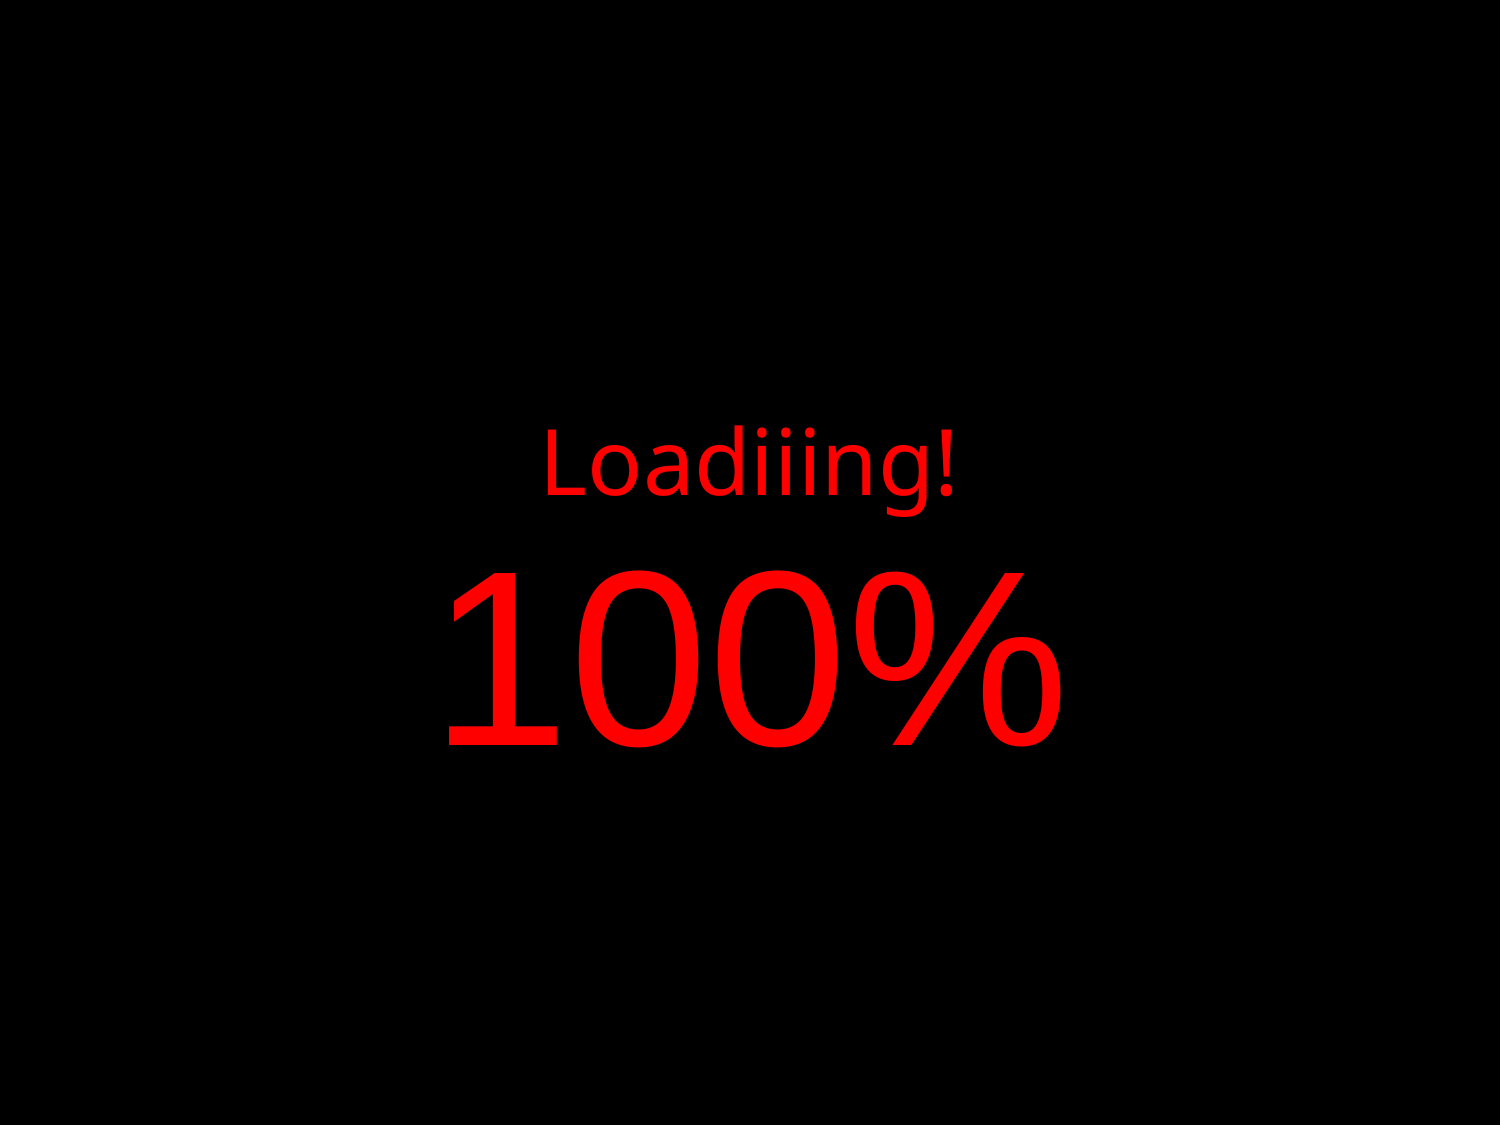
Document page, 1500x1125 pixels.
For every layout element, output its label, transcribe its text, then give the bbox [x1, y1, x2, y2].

text_box 100% [224, 487, 1275, 776]
text_box Loadiiing! [112, 338, 1388, 580]
